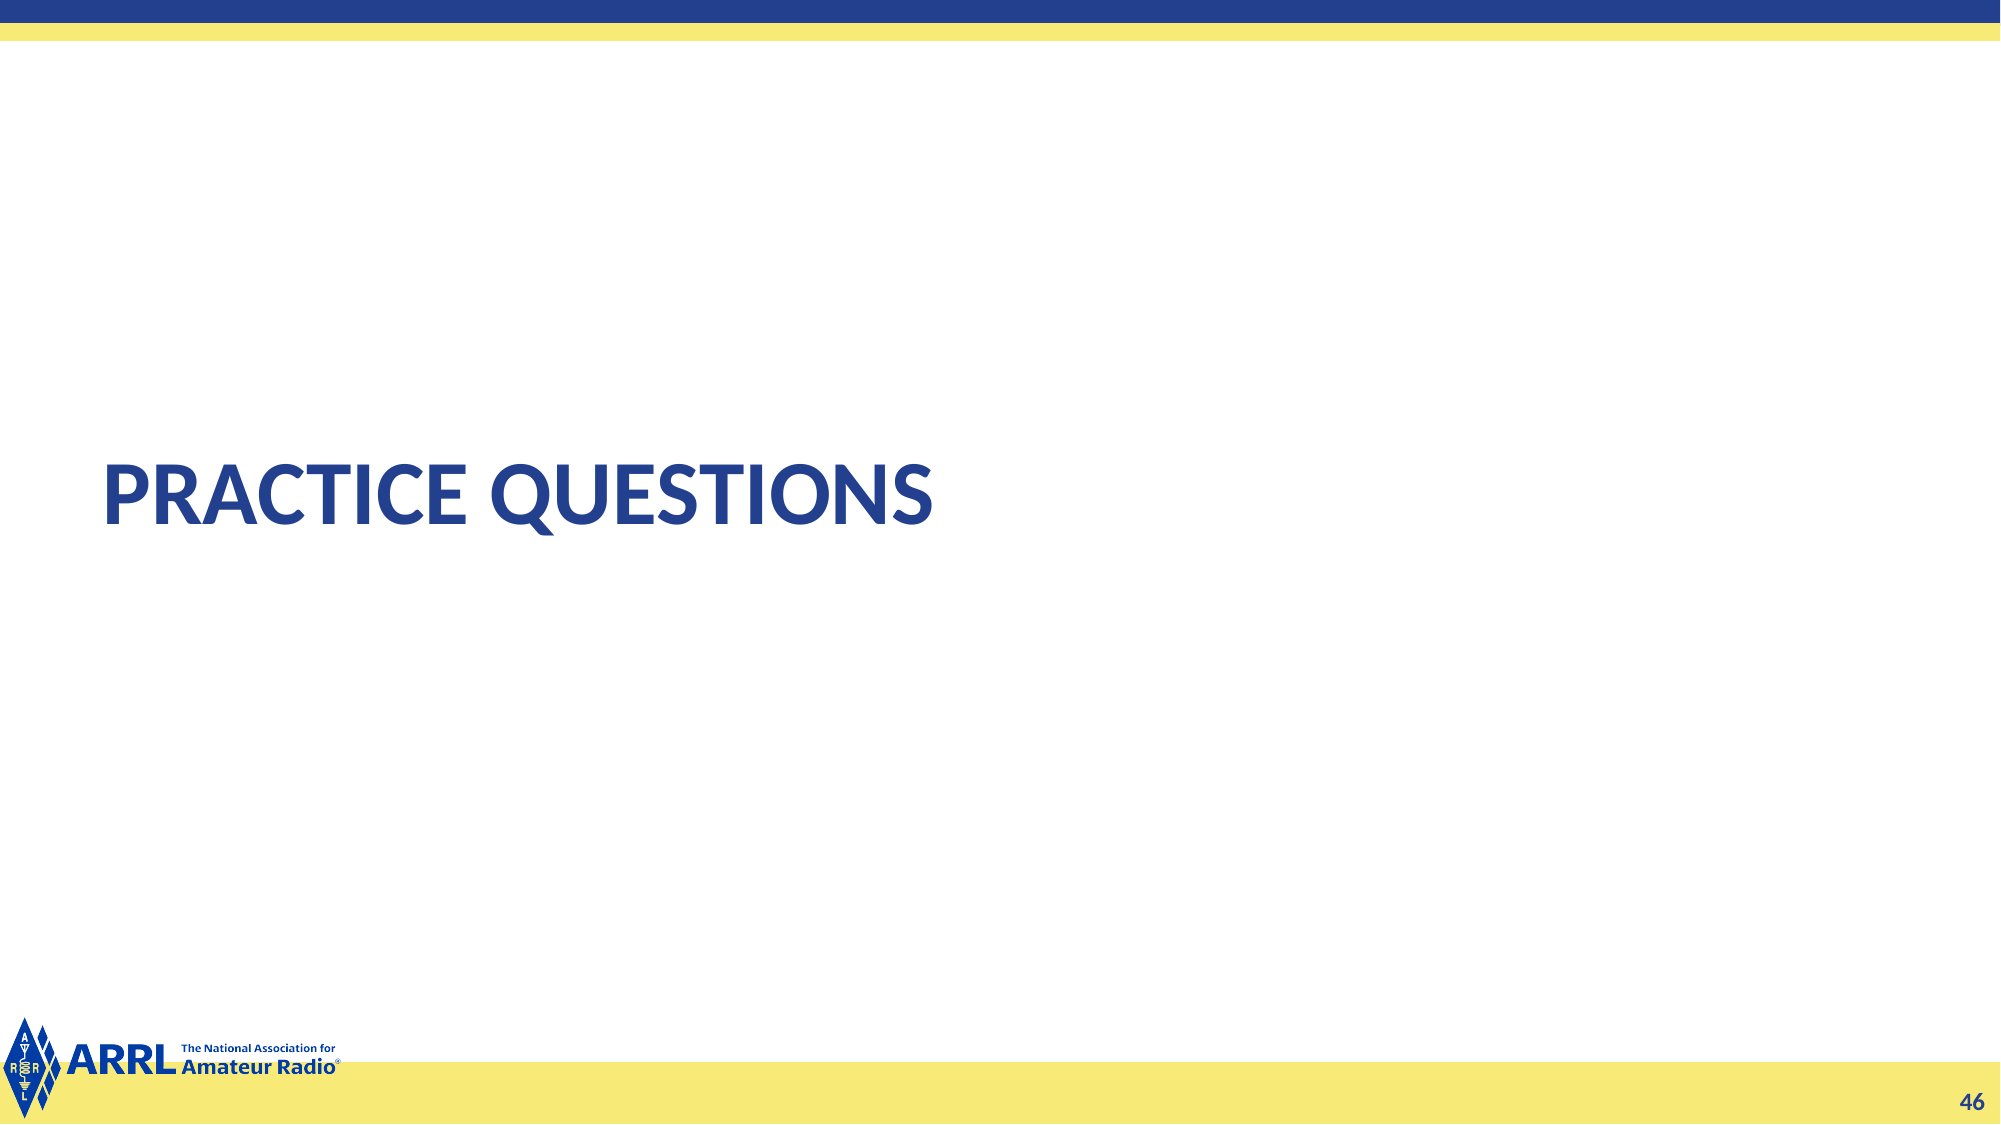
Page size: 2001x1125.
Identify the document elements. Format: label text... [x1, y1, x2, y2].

picture [1, 1015, 342, 1121]
title PRACTICE QUESTIONS [87, 437, 1888, 625]
